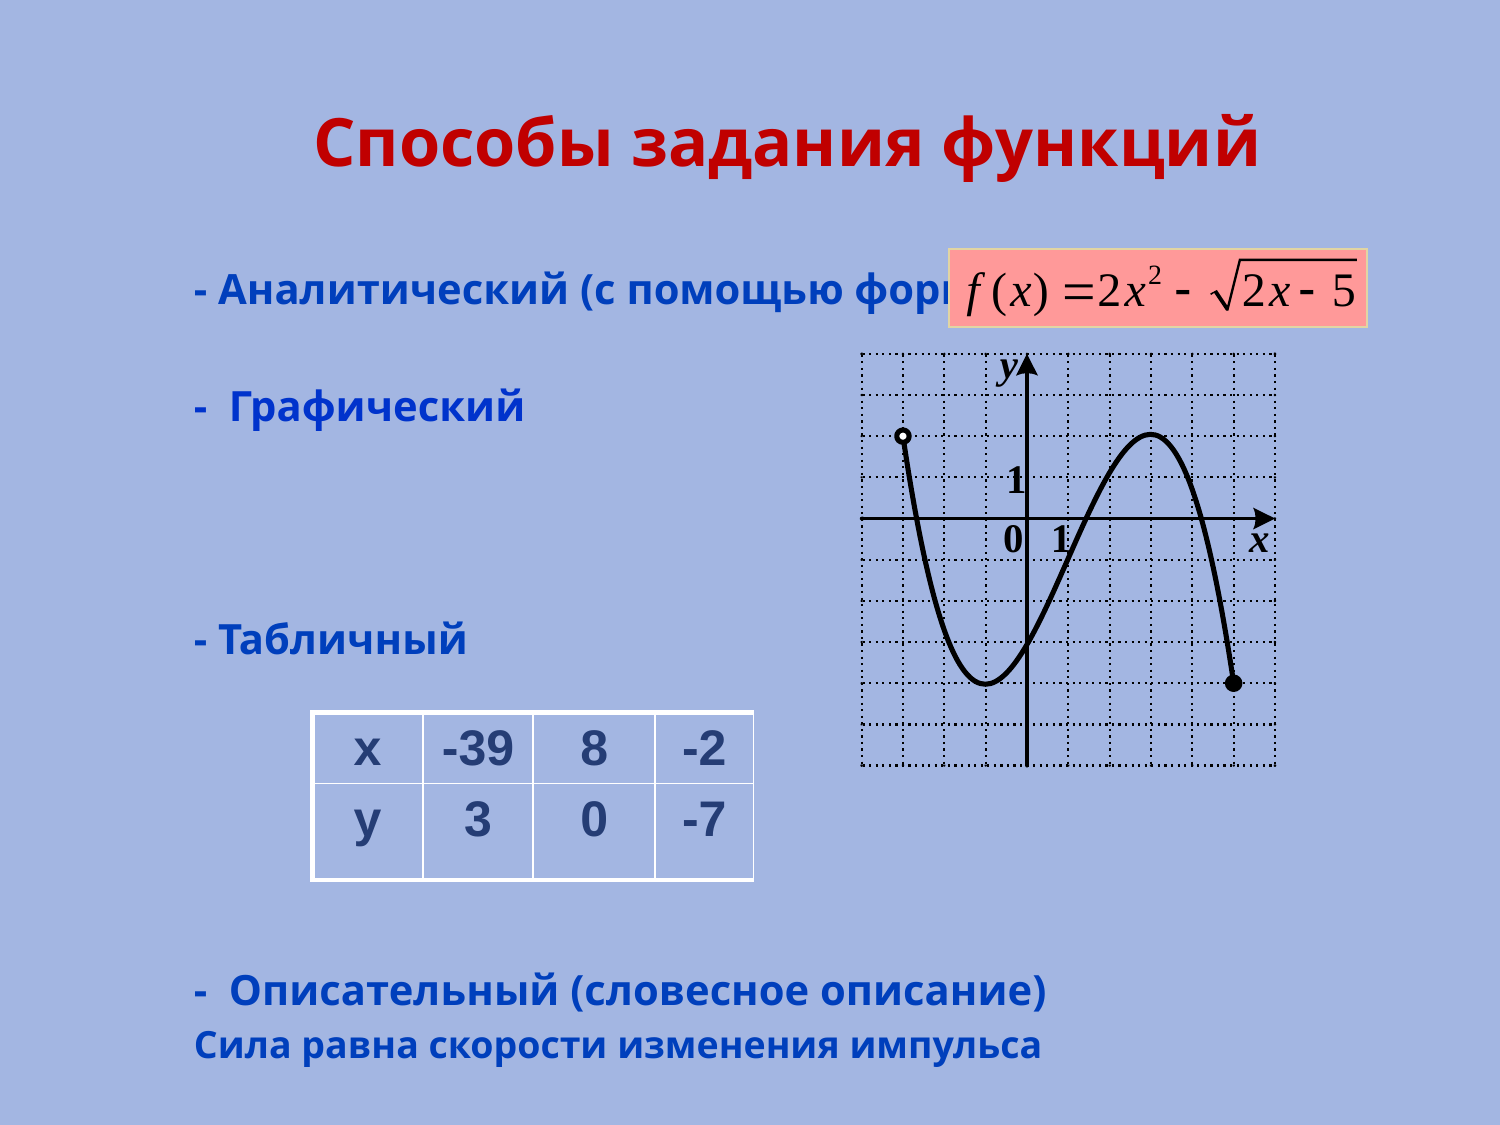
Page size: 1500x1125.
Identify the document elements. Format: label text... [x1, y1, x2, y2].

table_cell 0 [534, 784, 654, 878]
table_header -39 [424, 715, 532, 783]
table_cell у [315, 784, 422, 878]
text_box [799, 324, 1432, 795]
list - Аналитический (с помощью формулы) - Графический - Табличный - Описательный (словесное описание) Сила равна скорости изменения импульса [150, 255, 1412, 1083]
table_header х [315, 715, 422, 783]
table_header 8 [534, 715, 654, 783]
table_header -2 [656, 715, 753, 783]
title Способы задания функций [150, 45, 1425, 234]
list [949, 249, 1367, 324]
table_cell -7 [656, 784, 753, 878]
table_cell 3 [424, 784, 532, 878]
